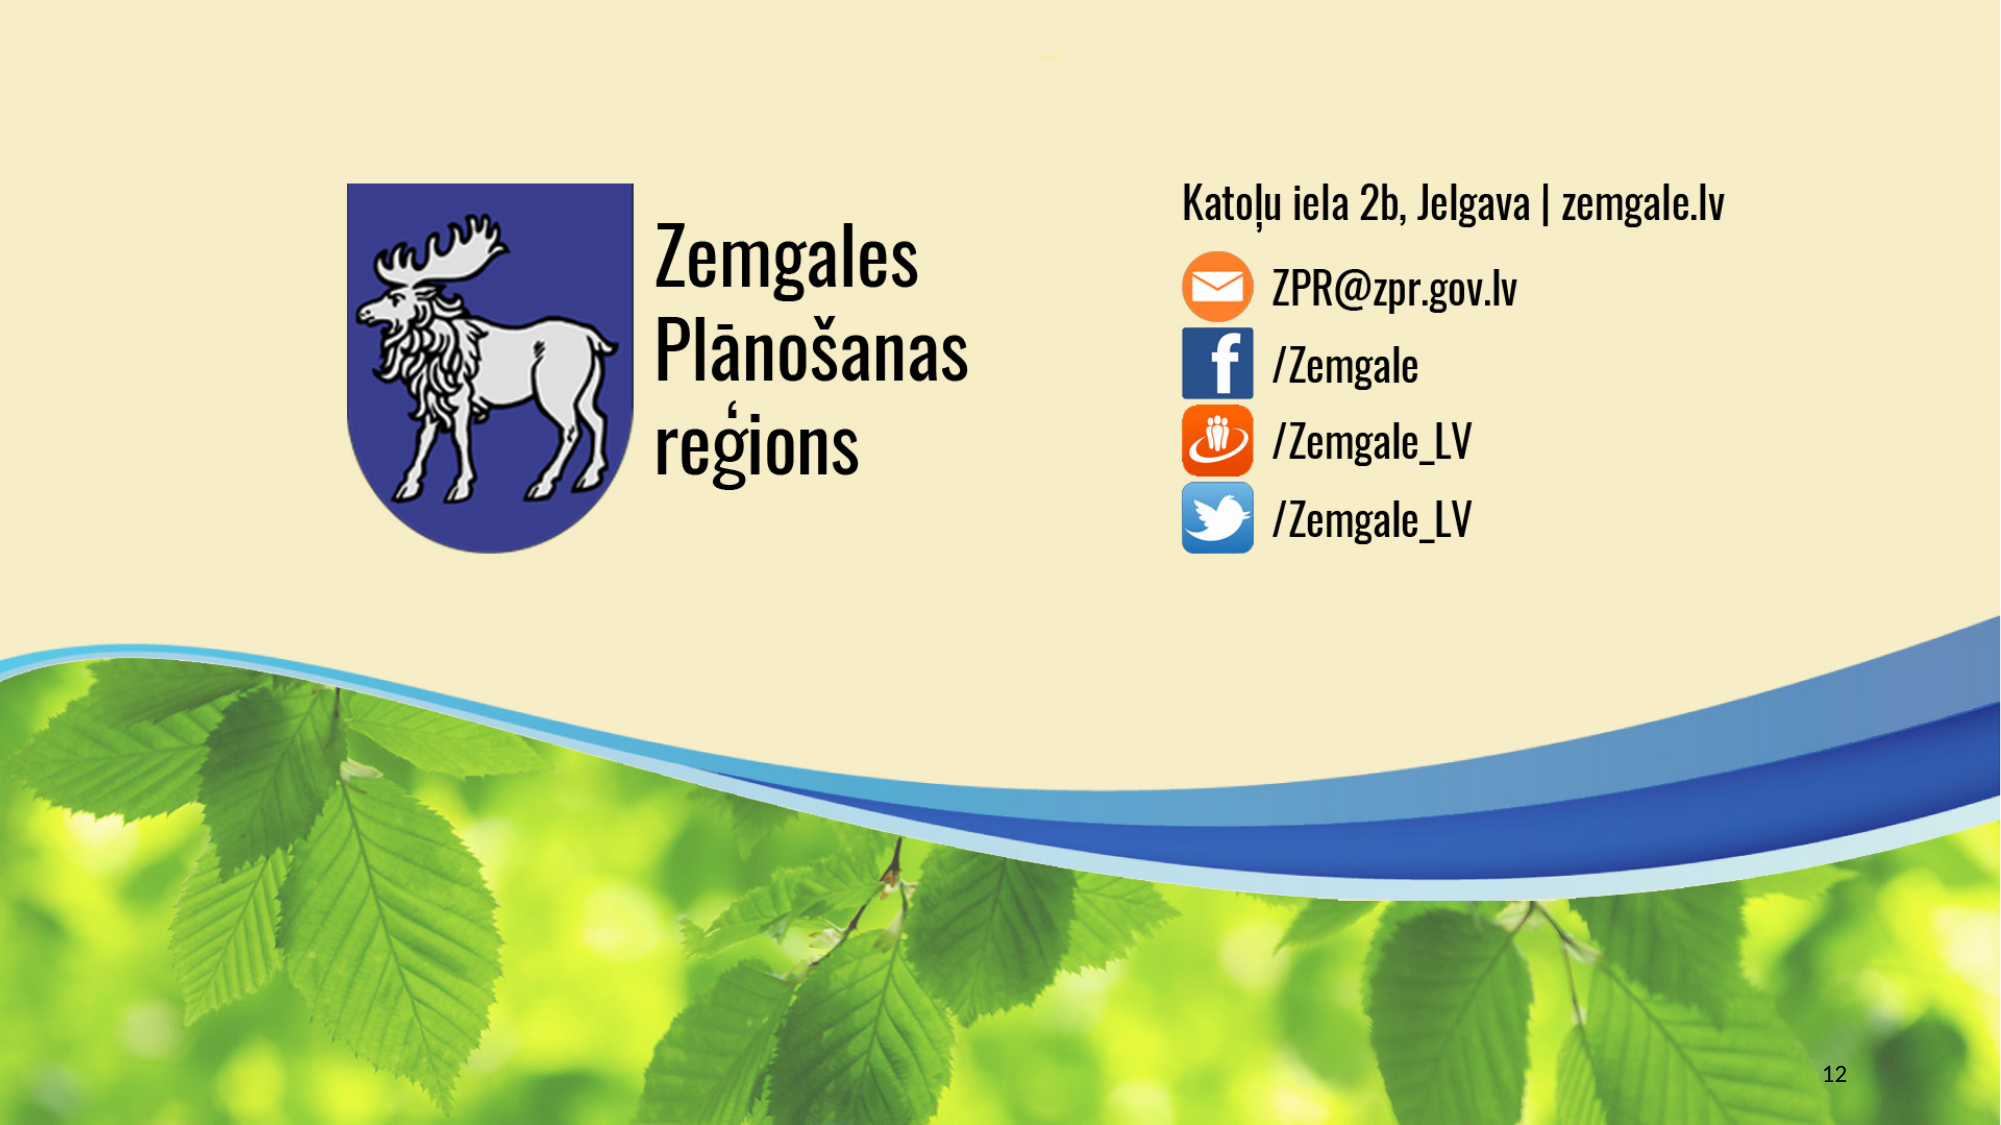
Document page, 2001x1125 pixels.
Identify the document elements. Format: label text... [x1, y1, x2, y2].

slide_number 12 [1412, 1042, 1863, 1103]
picture [0, 0, 2001, 1125]
